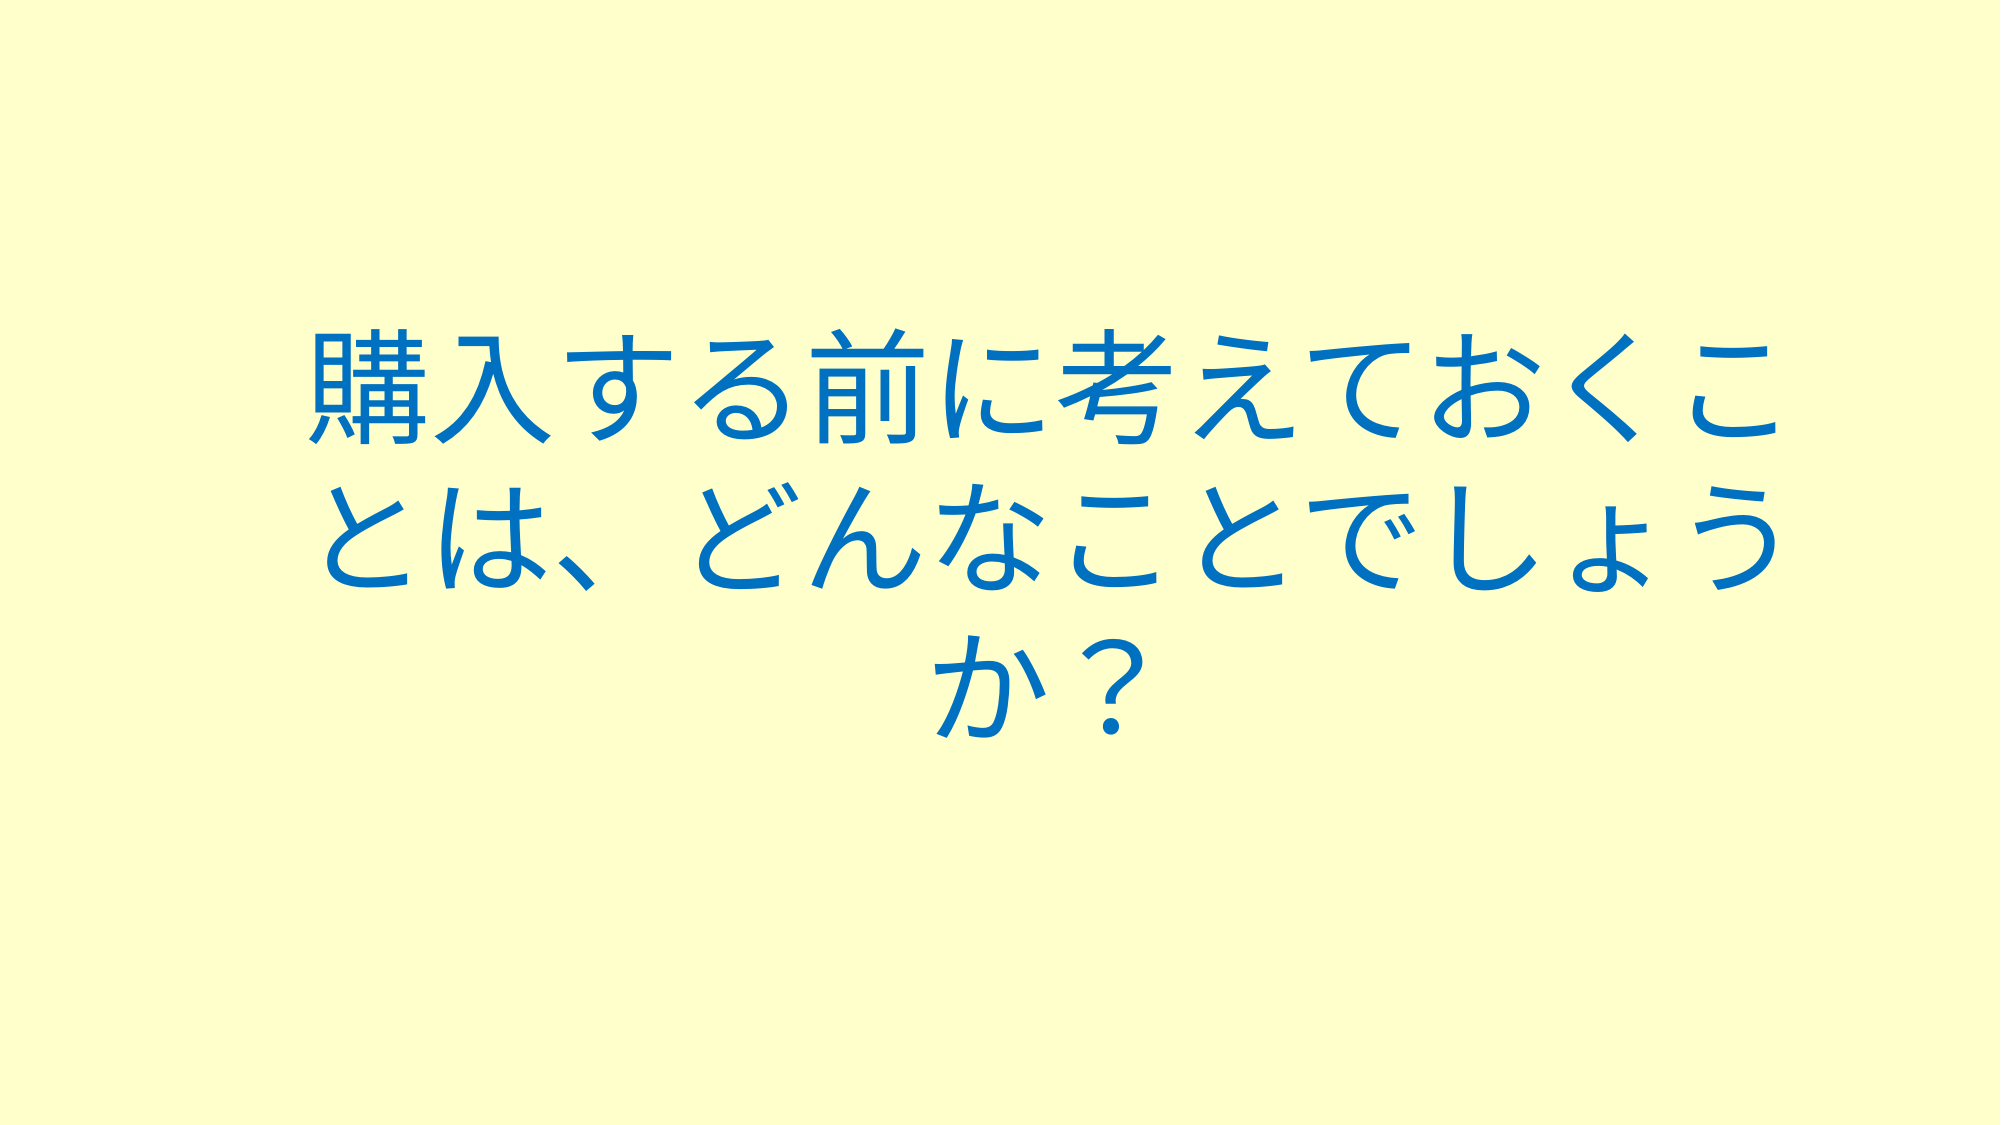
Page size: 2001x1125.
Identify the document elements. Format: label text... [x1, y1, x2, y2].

text_box 購入する前に考えておくことは、どんなことでしょうか？ [261, 302, 1840, 768]
